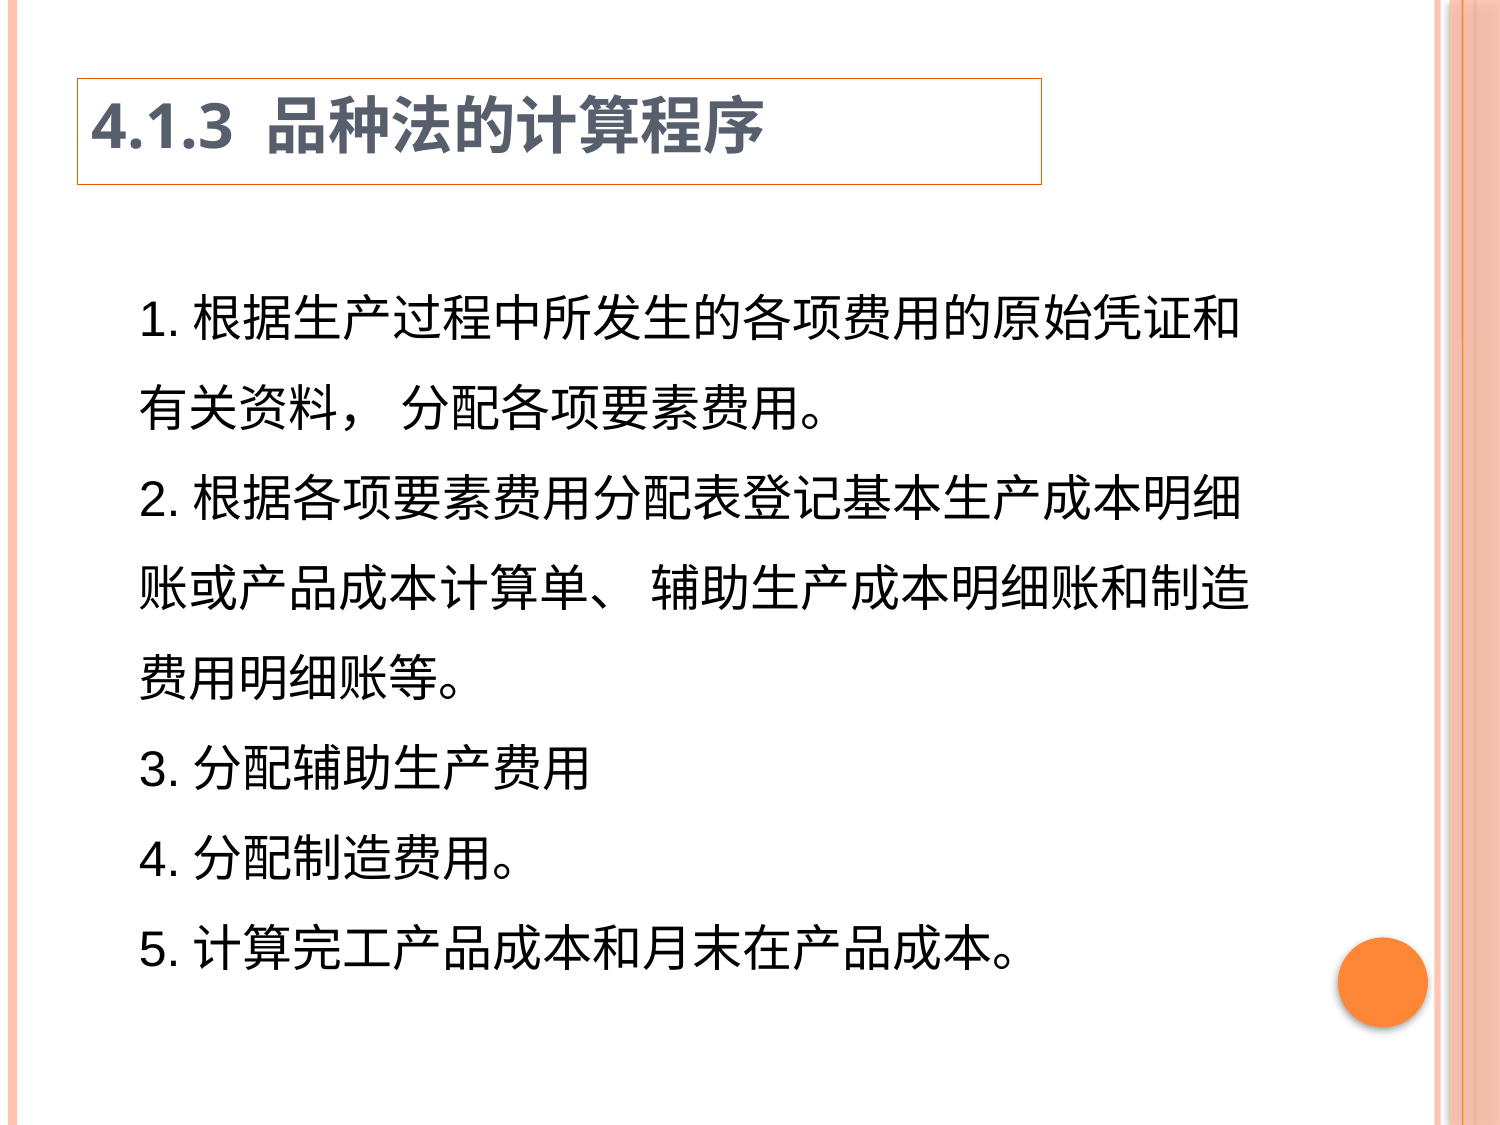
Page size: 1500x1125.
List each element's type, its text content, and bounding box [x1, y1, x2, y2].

text_box 1.根据生产过程中所发生的各项费用的原始凭证和有关资料， 分配各项要素费用。 2.根据各项要素费用分配表登记基本生产成本明细账或产品成本计算单、 辅助生产成本明细账和制造费用明细账等。 3.分配辅助生产费用 4.分配制造费用。 5.计算完工产品成本和月末在产品成本。 [123, 198, 1279, 1044]
text_box 4.1.3 品种法的计算程序 [77, 78, 1042, 185]
